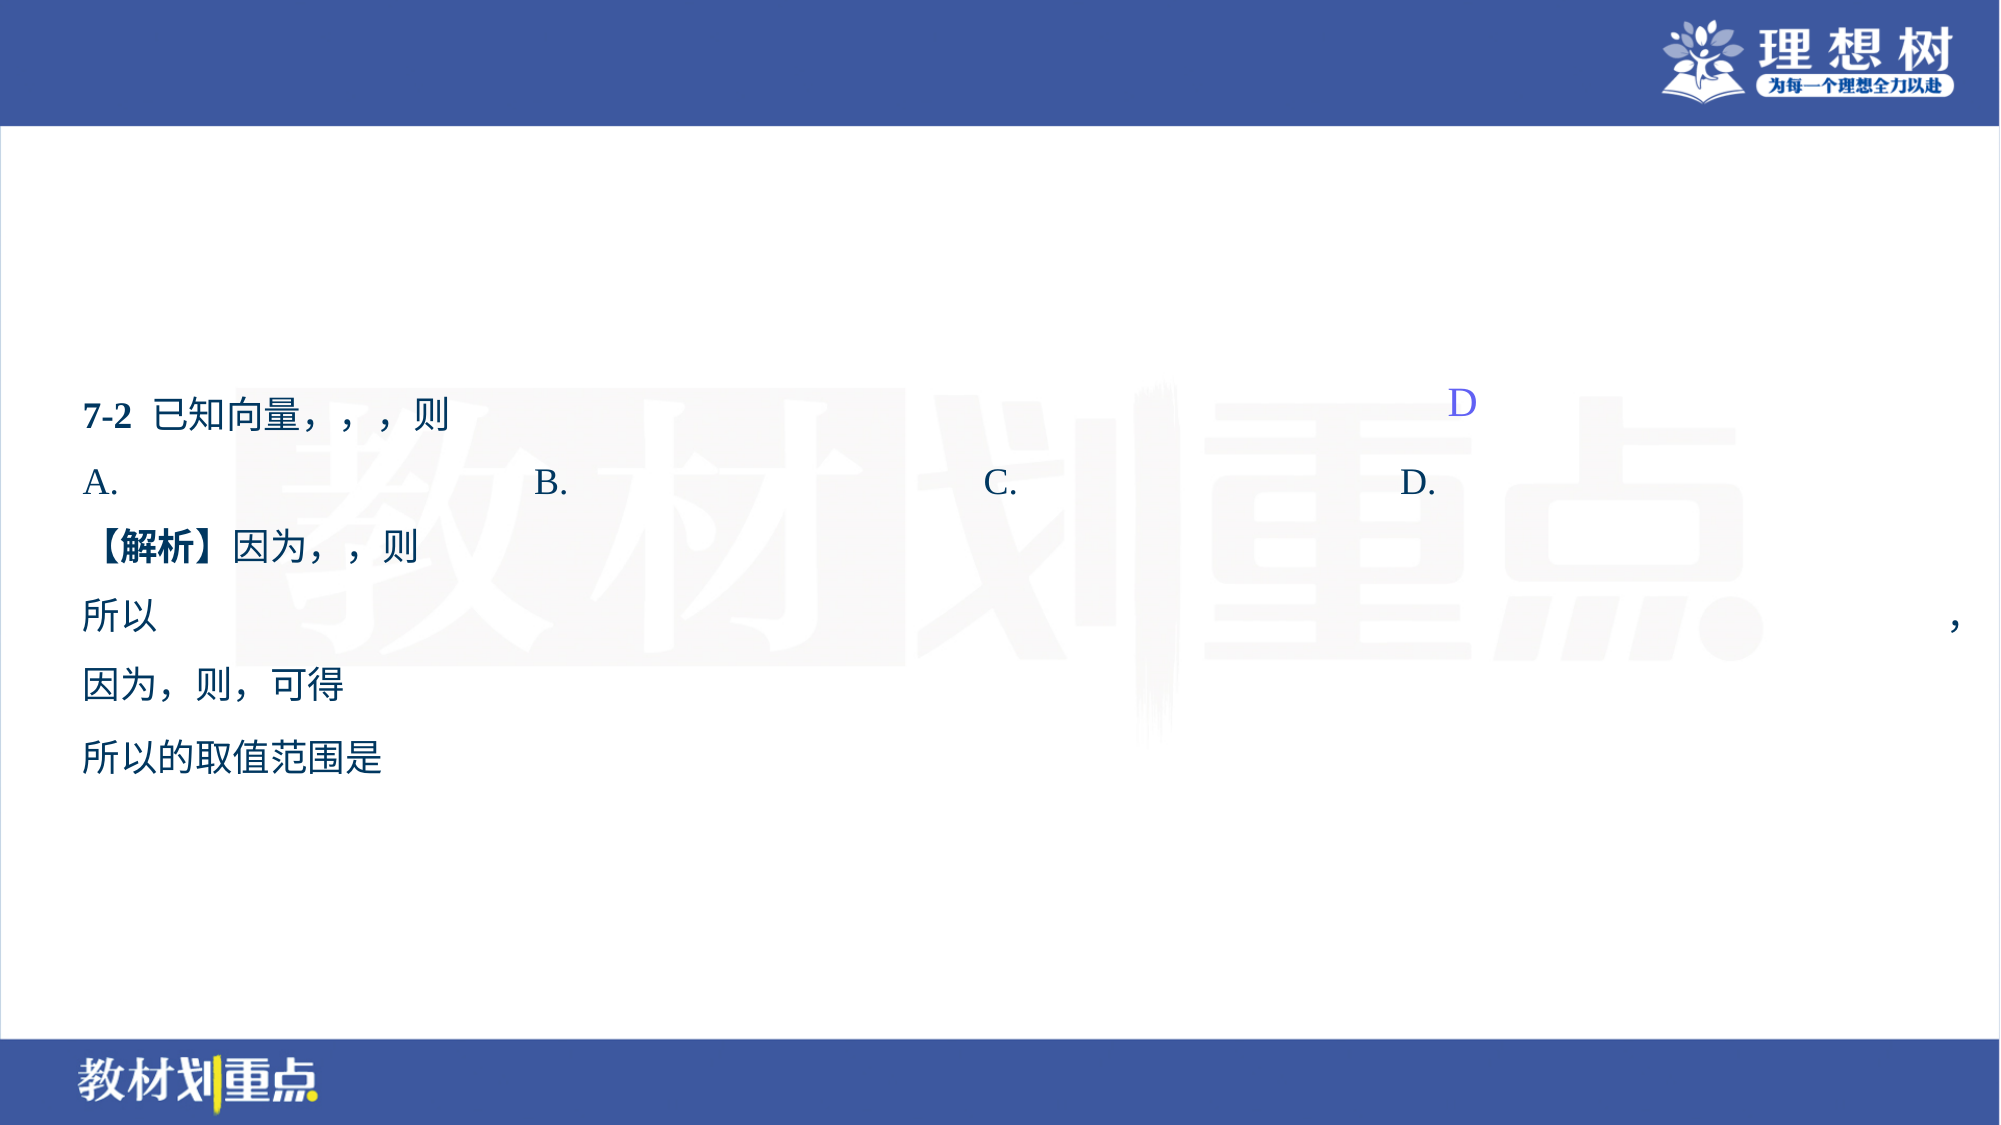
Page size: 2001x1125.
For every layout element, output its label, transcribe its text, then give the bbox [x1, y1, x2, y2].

picture [0, 0, 2000, 1125]
text_box D [1432, 373, 1493, 423]
